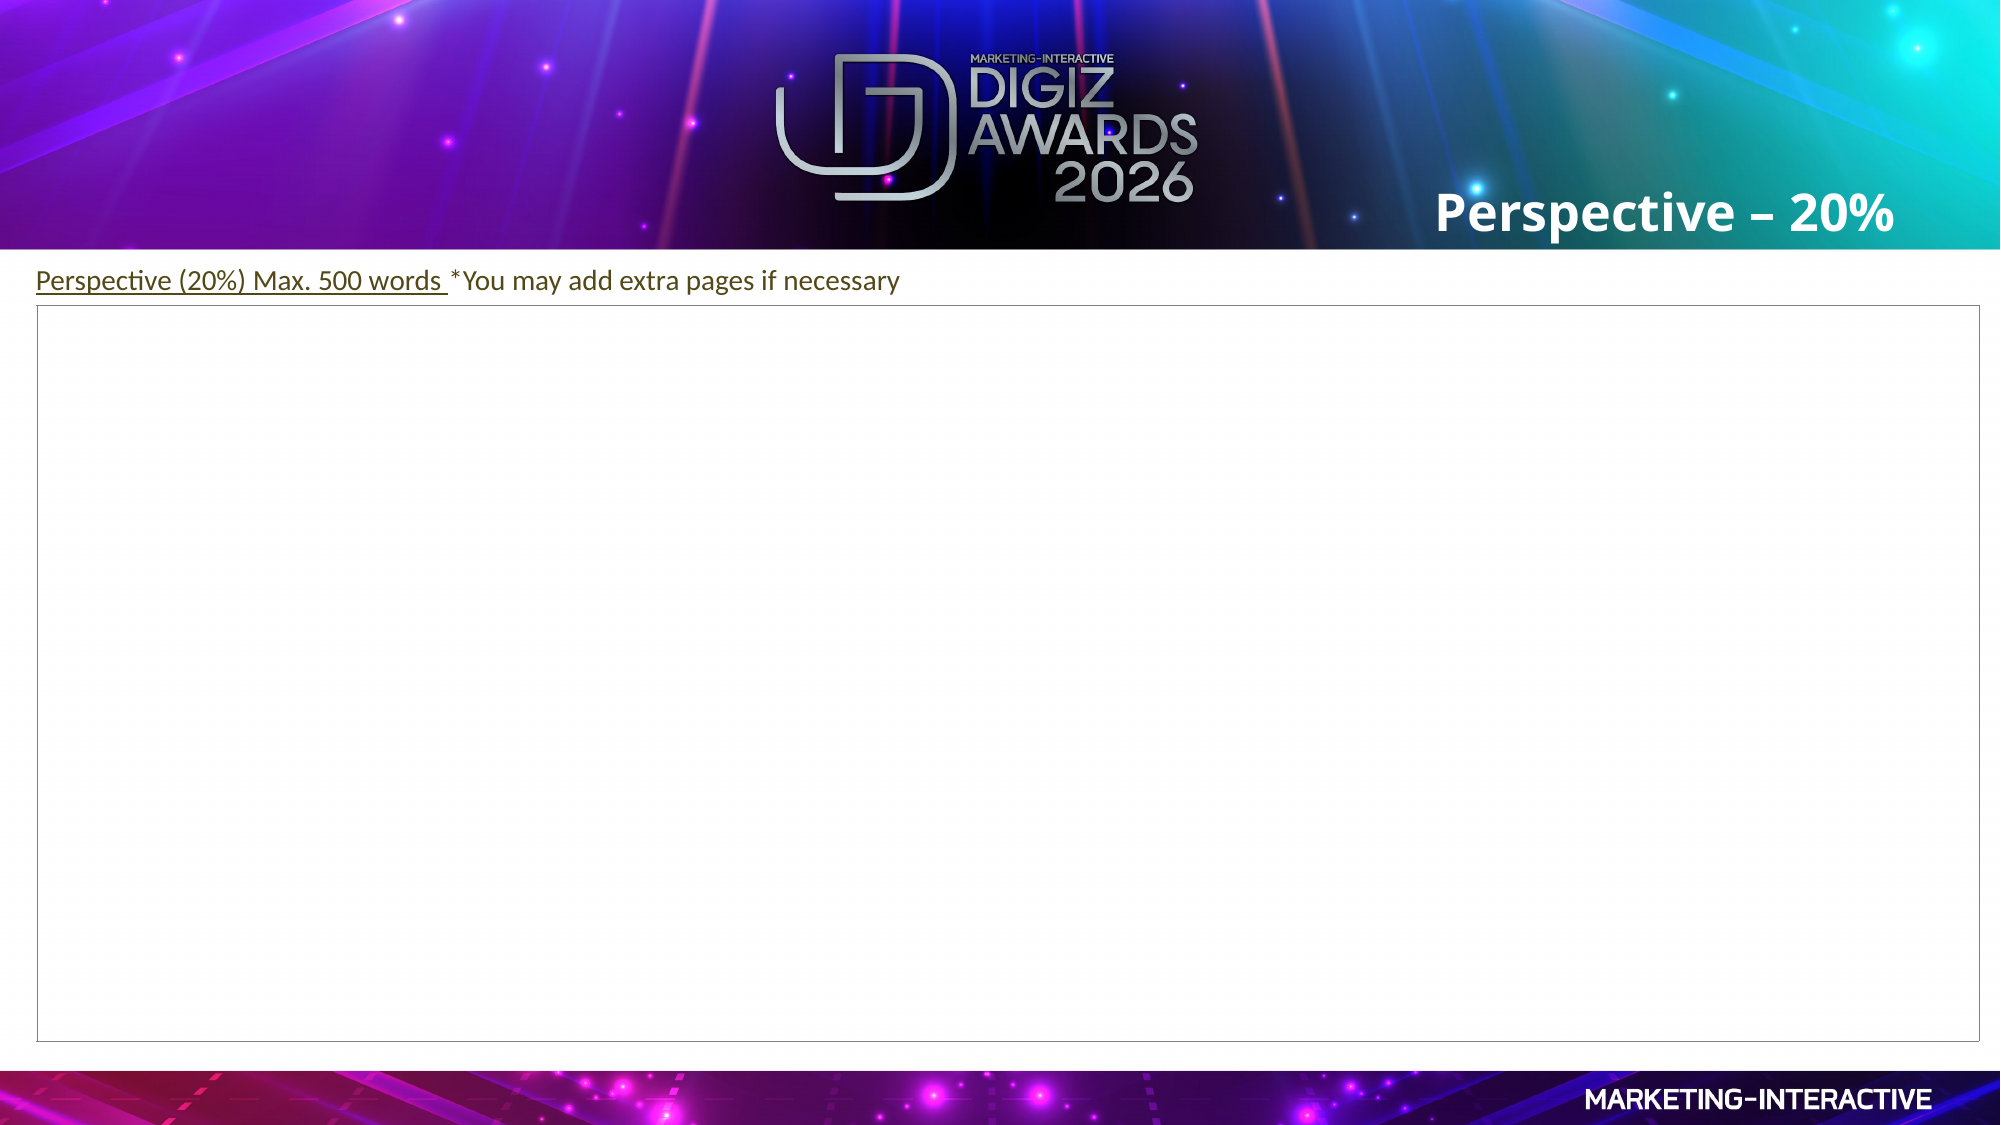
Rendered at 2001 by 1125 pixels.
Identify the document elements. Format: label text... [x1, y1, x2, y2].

text_box Perspective (20%) Max. 500 words *You may add extra pages if necessary [21, 254, 931, 305]
text_box Perspective – 20% [1420, 167, 2000, 255]
table_header [38, 306, 1979, 1041]
picture [0, 0, 2000, 1125]
